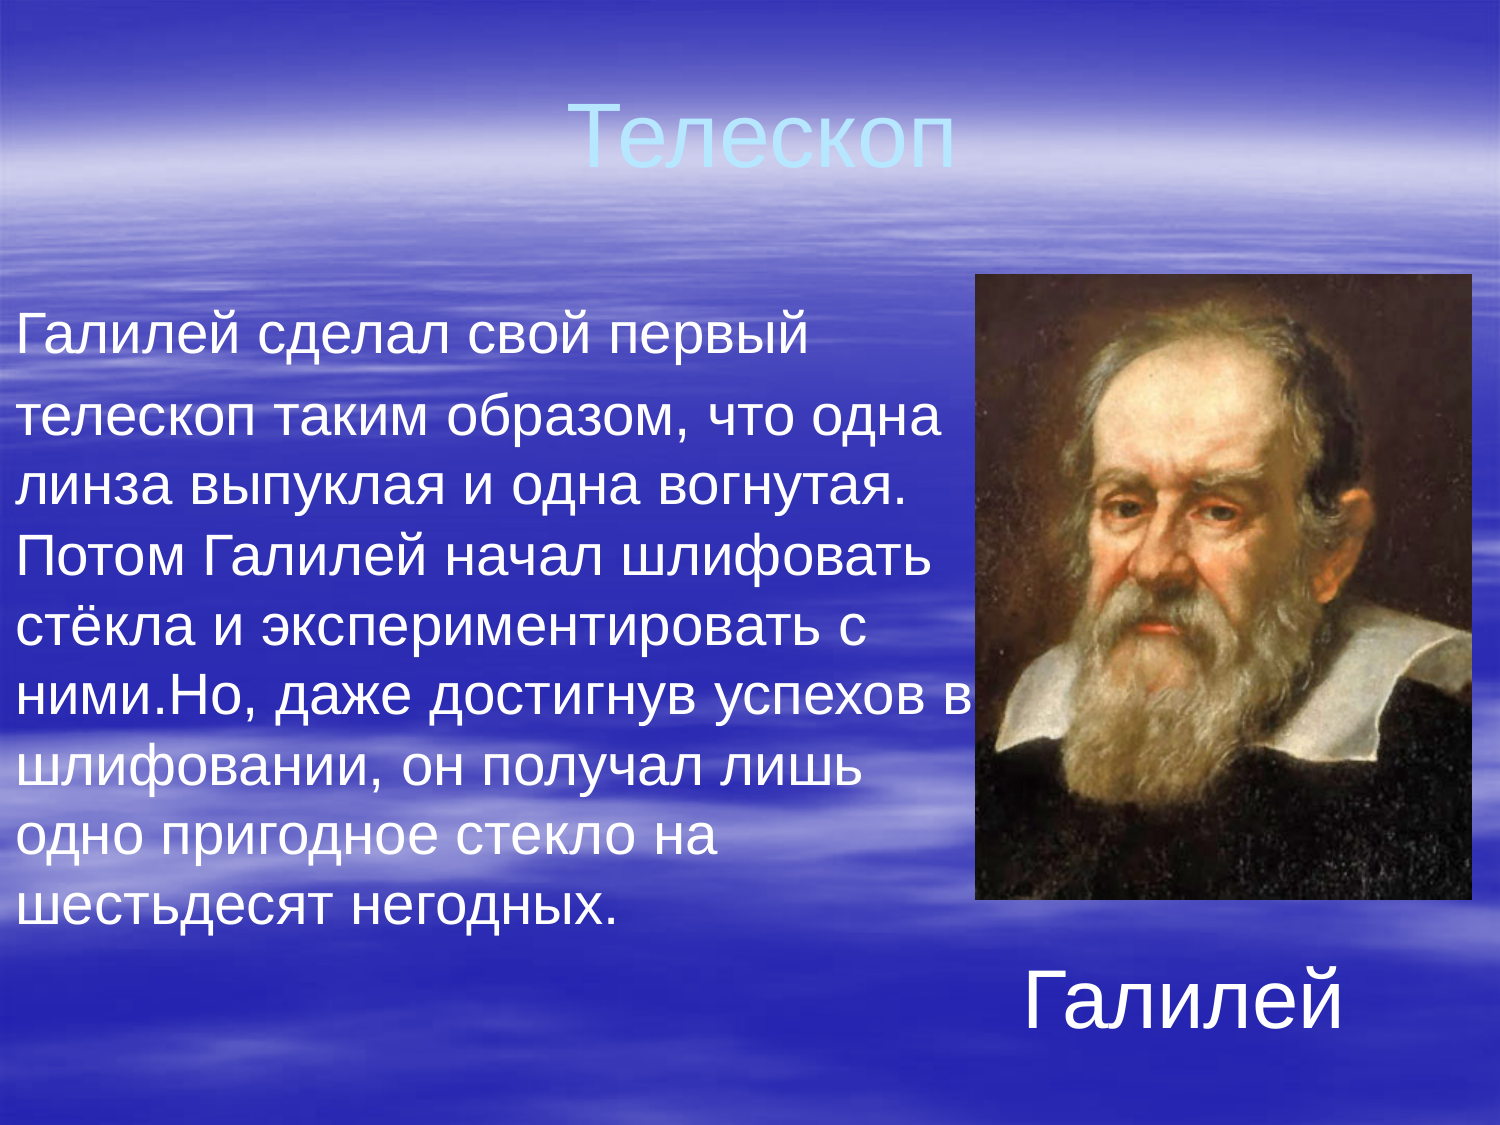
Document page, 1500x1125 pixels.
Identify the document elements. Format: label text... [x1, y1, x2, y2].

picture [974, 274, 1473, 901]
text_box Галилей [937, 937, 1413, 1053]
subtitle Галилей сделал свой первый телескоп таким образом, что одна линза выпуклая и одна вогнутая. Потом Галилей начал шлифовать стёкла и экспериментировать с ними.Но, даже достигнув успехов в шлифовании, он получал лишь одно пригодное стекло на шестьдесят негодных. [0, 287, 1013, 1063]
title Телескоп [125, 0, 1400, 263]
